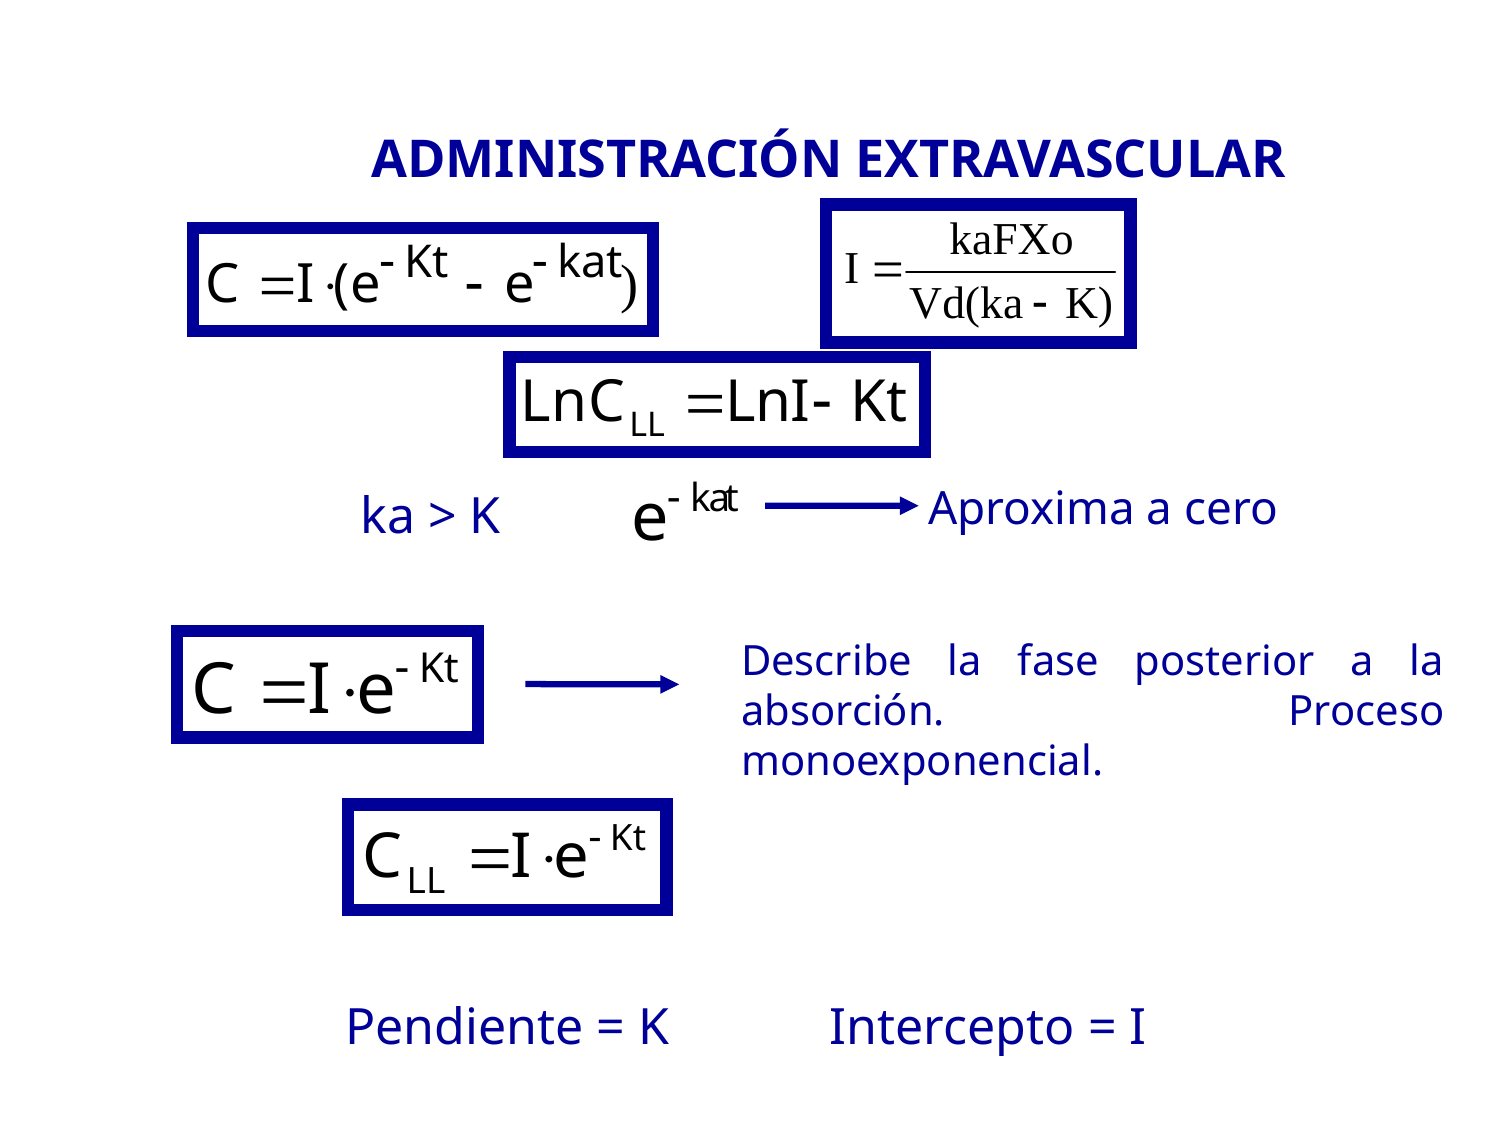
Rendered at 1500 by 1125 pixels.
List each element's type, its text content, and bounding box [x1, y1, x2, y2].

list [198, 234, 647, 325]
text_box Aproxima a cero [913, 471, 1294, 541]
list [621, 468, 751, 558]
text_box [765, 499, 913, 512]
text_box [525, 678, 680, 691]
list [831, 210, 1125, 337]
text_box Pendiente = K [330, 987, 685, 1063]
text_box Describe la fase posterior a la absorción. Proceso monoexponencial. [726, 626, 1459, 792]
text_box Intercepto = I [815, 987, 1162, 1063]
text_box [182, 636, 472, 732]
text_box ka > K [346, 476, 516, 552]
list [515, 362, 919, 447]
title ADMINISTRACIÓN EXTRAVASCULAR [253, 30, 1405, 282]
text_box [354, 810, 661, 905]
